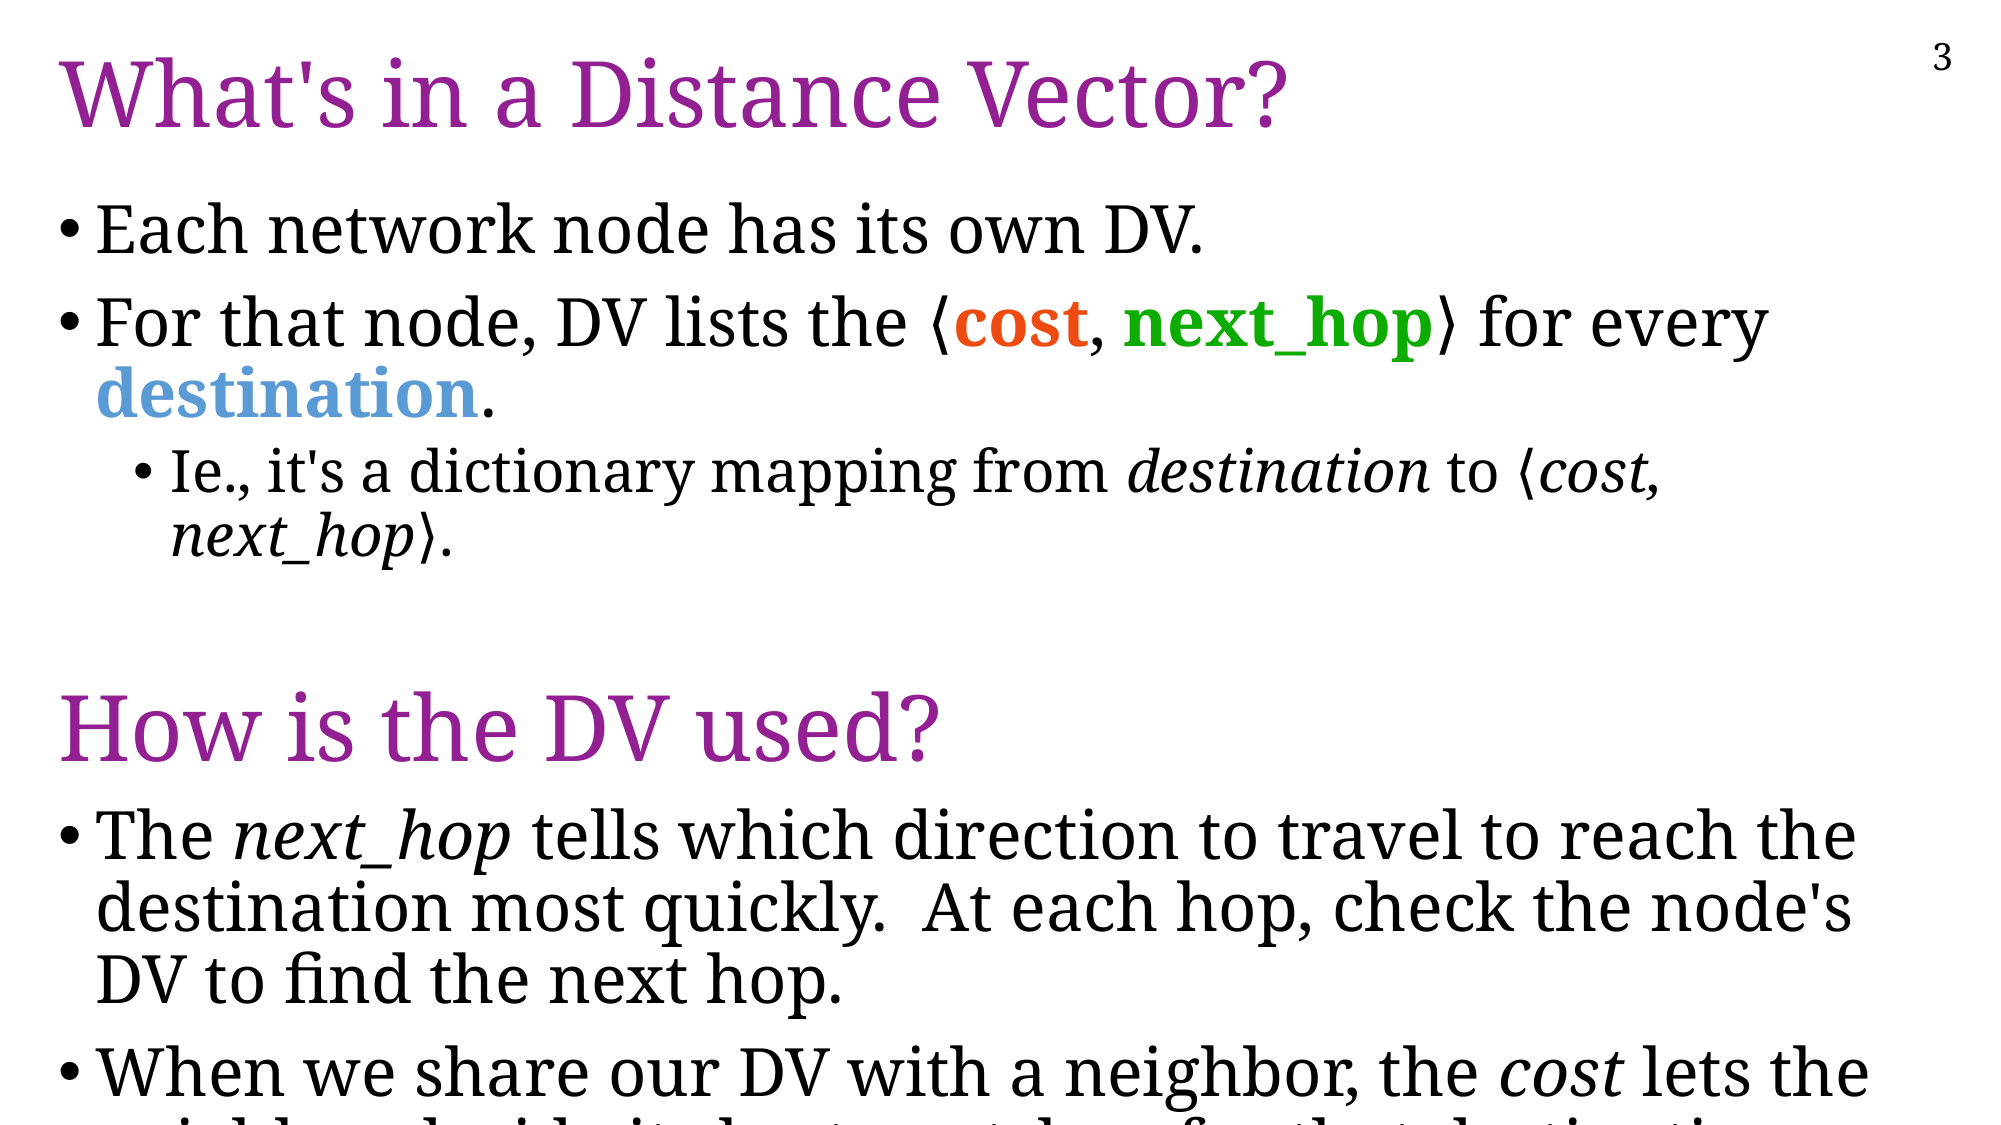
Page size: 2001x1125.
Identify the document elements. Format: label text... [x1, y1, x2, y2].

title What's in a Distance Vector? [43, 25, 1953, 171]
list Each network node has its own DV. For that node, DV lists the ⟨cost, next_hop⟩ for every destination. Ie., it's a dictionary mapping from destination to ⟨cost, next_hop⟩. How is the DV used? The next_hop tells which direction to travel to reach the destination most quickly. At each hop, check the node's DV to find the next hop. When we share our DV with a neighbor, the cost lets the neighbor decide its best next_hop for that destination. [43, 188, 1953, 1106]
